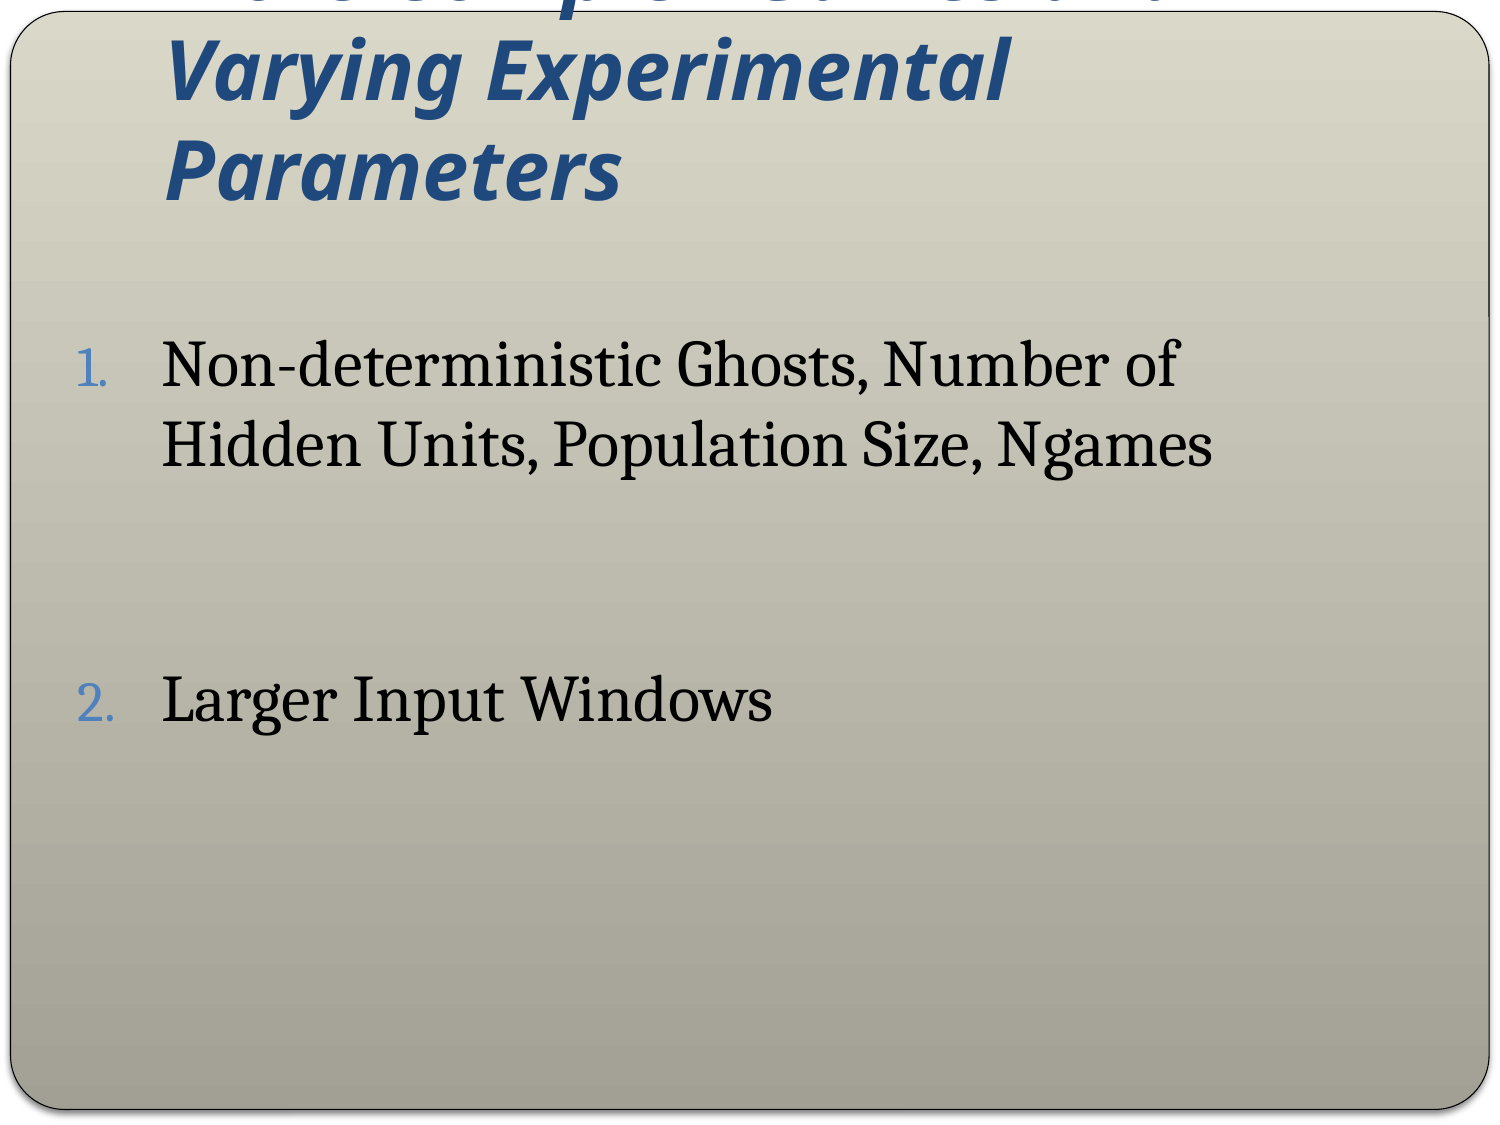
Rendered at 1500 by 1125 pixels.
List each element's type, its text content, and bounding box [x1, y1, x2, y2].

title More Complex Games and Varying Experimental Parameters [150, 45, 1425, 233]
list Non-deterministic Ghosts, Number of Hidden Units, Population Size, Ngames Larger Input Windows [62, 312, 1338, 1063]
